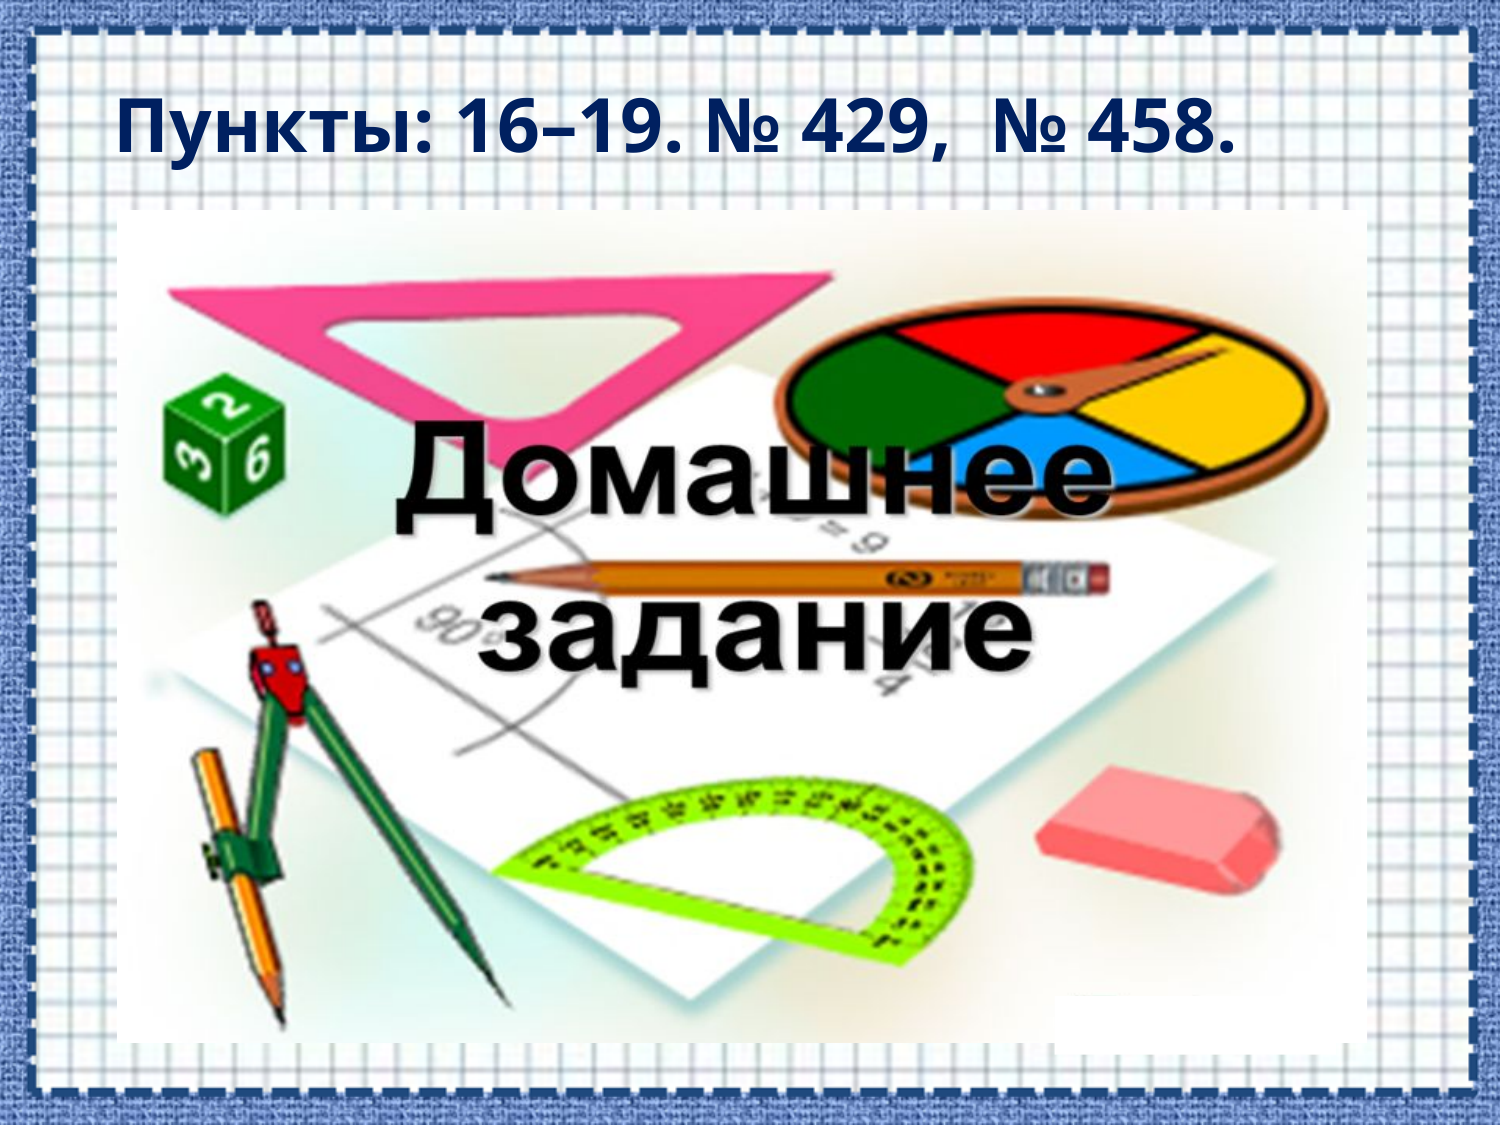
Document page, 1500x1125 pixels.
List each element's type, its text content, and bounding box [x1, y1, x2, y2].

picture [0, 0, 1500, 1125]
list Пункты: 16–19. № 429, № 458. [23, 70, 1500, 212]
text_box [1053, 1052, 1338, 1057]
